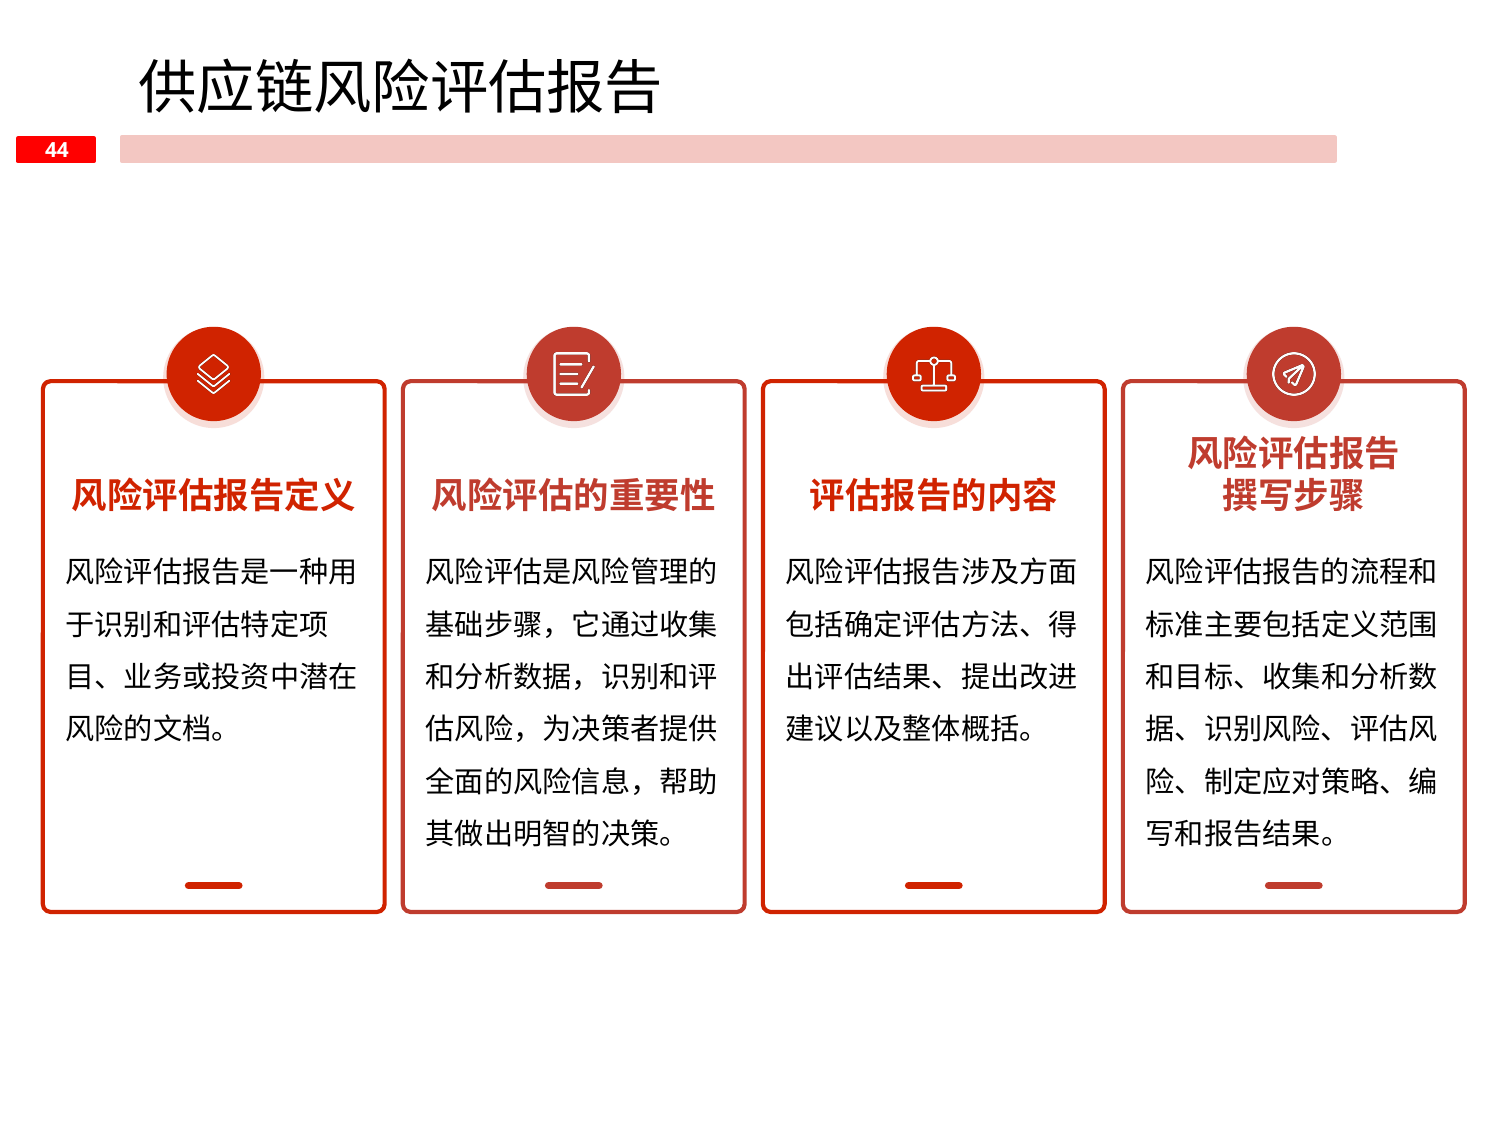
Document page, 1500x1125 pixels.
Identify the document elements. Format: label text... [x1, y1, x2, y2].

picture [1272, 352, 1316, 396]
text_box 风险评估的重要性 [425, 457, 723, 516]
text_box 供应链风险评估报告 [123, 42, 958, 128]
text_box 风险评估报告 撰写步骤 [1145, 457, 1443, 516]
picture [194, 354, 233, 394]
picture [552, 352, 596, 396]
text_box 风险评估报告涉及方面包括确定评估方法、得出评估结果、提出改进建议以及整体概括。 [785, 535, 1082, 845]
text_box 风险评估报告是一种用于识别和评估特定项目、业务或投资中潜在风险的文档。 [65, 535, 362, 845]
text_box [760, 379, 1107, 915]
text_box [400, 379, 747, 915]
text_box [40, 379, 387, 915]
text_box [17, 129, 97, 189]
text_box 评估报告的内容 [785, 457, 1083, 516]
text_box 风险评估报告定义 [65, 457, 363, 516]
text_box [161, 334, 267, 431]
picture [912, 352, 956, 396]
text_box 风险评估是风险管理的基础步骤，它通过收集和分析数据，识别和评估风险，为决策者提供全面的风险信息，帮助其做出明智的决策。 [425, 535, 722, 845]
text_box [884, 324, 984, 424]
text_box 风险评估报告的流程和标准主要包括定义范围和目标、收集和分析数据、识别风险、评估风险、制定应对策略、编写和报告结果。 [1145, 535, 1442, 845]
text_box [521, 334, 627, 431]
text_box [1244, 324, 1344, 424]
text_box [1241, 334, 1347, 431]
text_box [164, 324, 264, 424]
text_box [881, 334, 987, 431]
text_box [1120, 379, 1467, 915]
text_box [524, 324, 624, 424]
